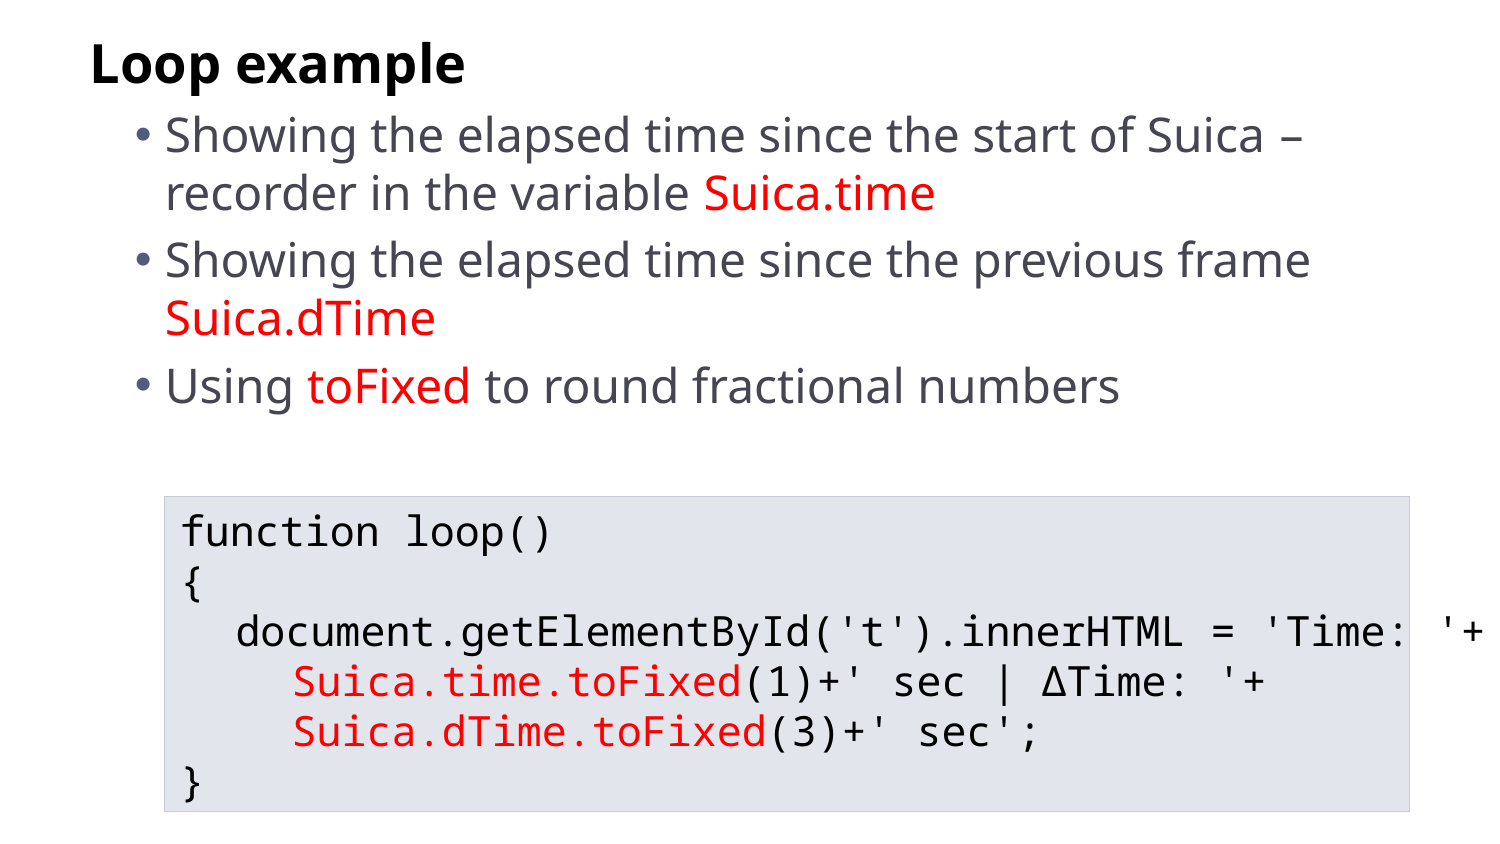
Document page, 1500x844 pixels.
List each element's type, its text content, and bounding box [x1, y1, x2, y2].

text_box function loop() { document.getElementById('t').innerHTML = 'Time: '+ Suica.time.toFixed(1)+' sec | ΔTime: '+ Suica.dTime.toFixed(3)+' sec'; } [164, 496, 1410, 812]
list Loop example Showing the elapsed time since the start of Suica – recorder in the variable Suica.time Showing the elapsed time since the previous frame Suica.dTime Using toFixed to round fractional numbers [75, 21, 1475, 835]
